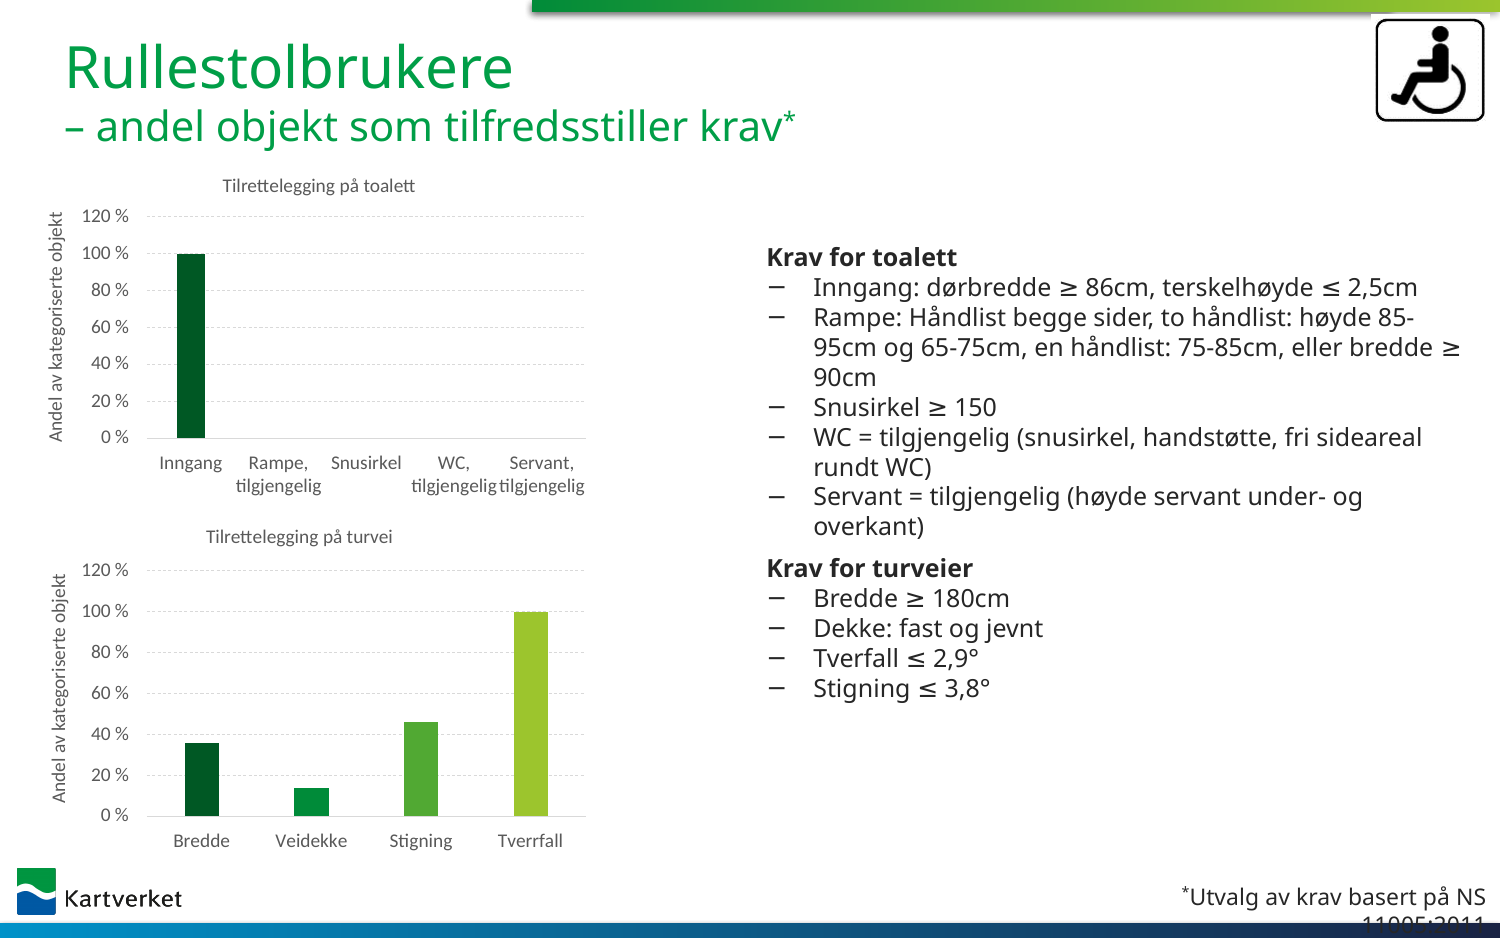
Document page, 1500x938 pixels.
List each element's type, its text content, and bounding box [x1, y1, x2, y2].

text_box *Utvalg av krav basert på NS 11005:2011 [1068, 873, 1500, 938]
picture [1371, 13, 1491, 127]
text_box Krav for toalett Inngang: dørbredde ≥ 86cm, terskelhøyde ≤ 2,5cm Rampe: Håndlist begge sider, to håndlist: høyde 85-95cm og 65-75cm, en håndlist: 75-85cm, eller bredde ≥ 90cm Snusirkel ≥ 150 WC = tilgjengelig (snusirkel, handstøtte, fri sideareal rundt WC) Servant = tilgjengelig (høyde servant under- og overkant) [751, 234, 1483, 545]
picture [41, 520, 597, 859]
text_box Krav for turveier Bredde ≥ 180cm Dekke: fast og jevnt Tverfall ≤ 2,9° Stigning ≤ 3,8° [751, 545, 1483, 710]
picture [41, 166, 598, 505]
text_box Rullestolbrukere – andel objekt som tilfredsstiller krav* [49, 14, 1431, 158]
